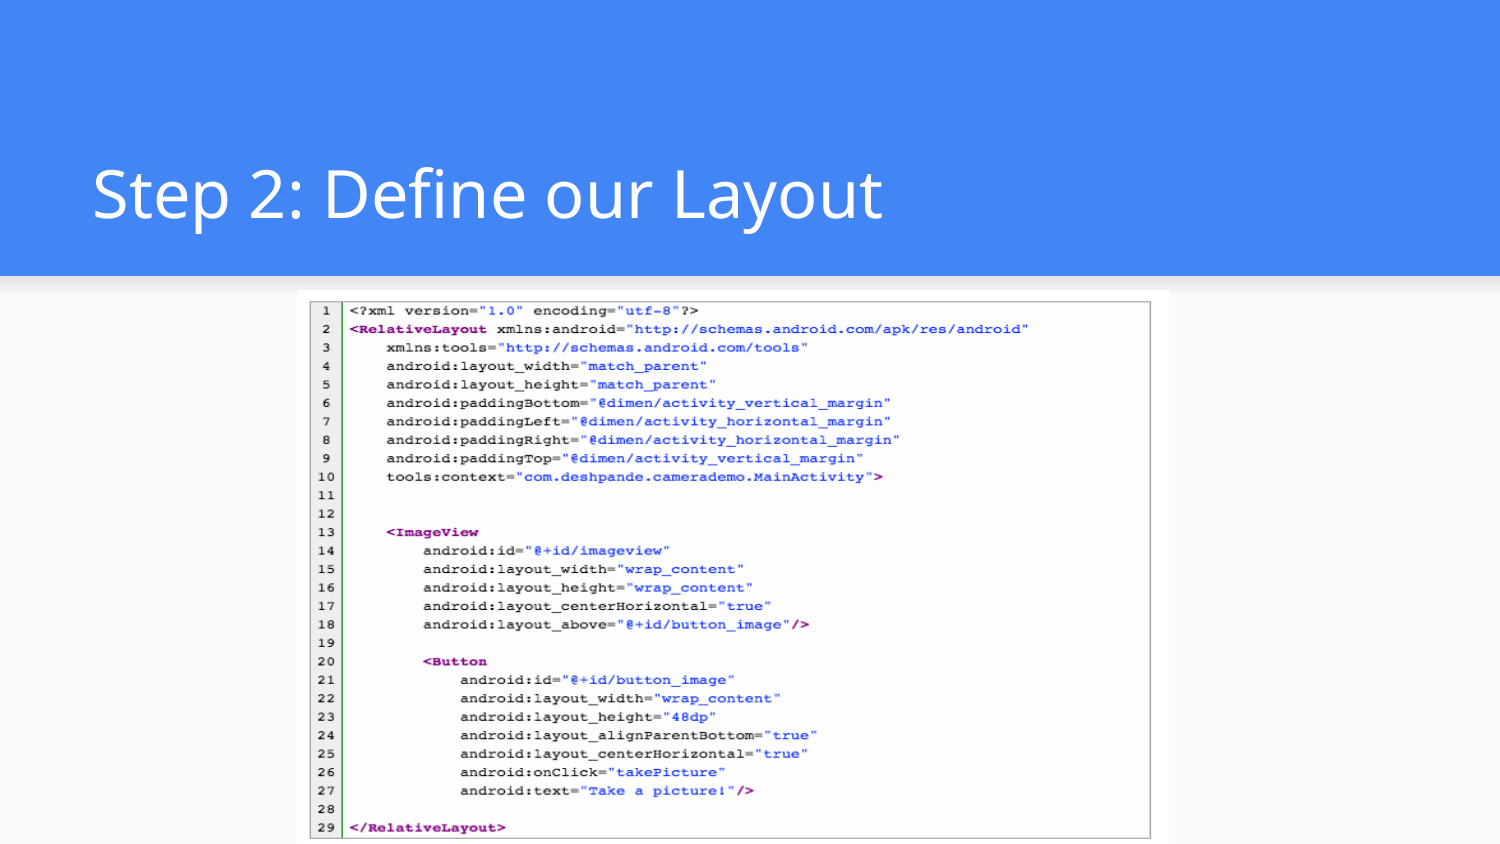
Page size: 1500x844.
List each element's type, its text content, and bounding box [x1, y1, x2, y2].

picture [296, 290, 1170, 844]
title Step 2: Define our Layout [77, 121, 1427, 248]
